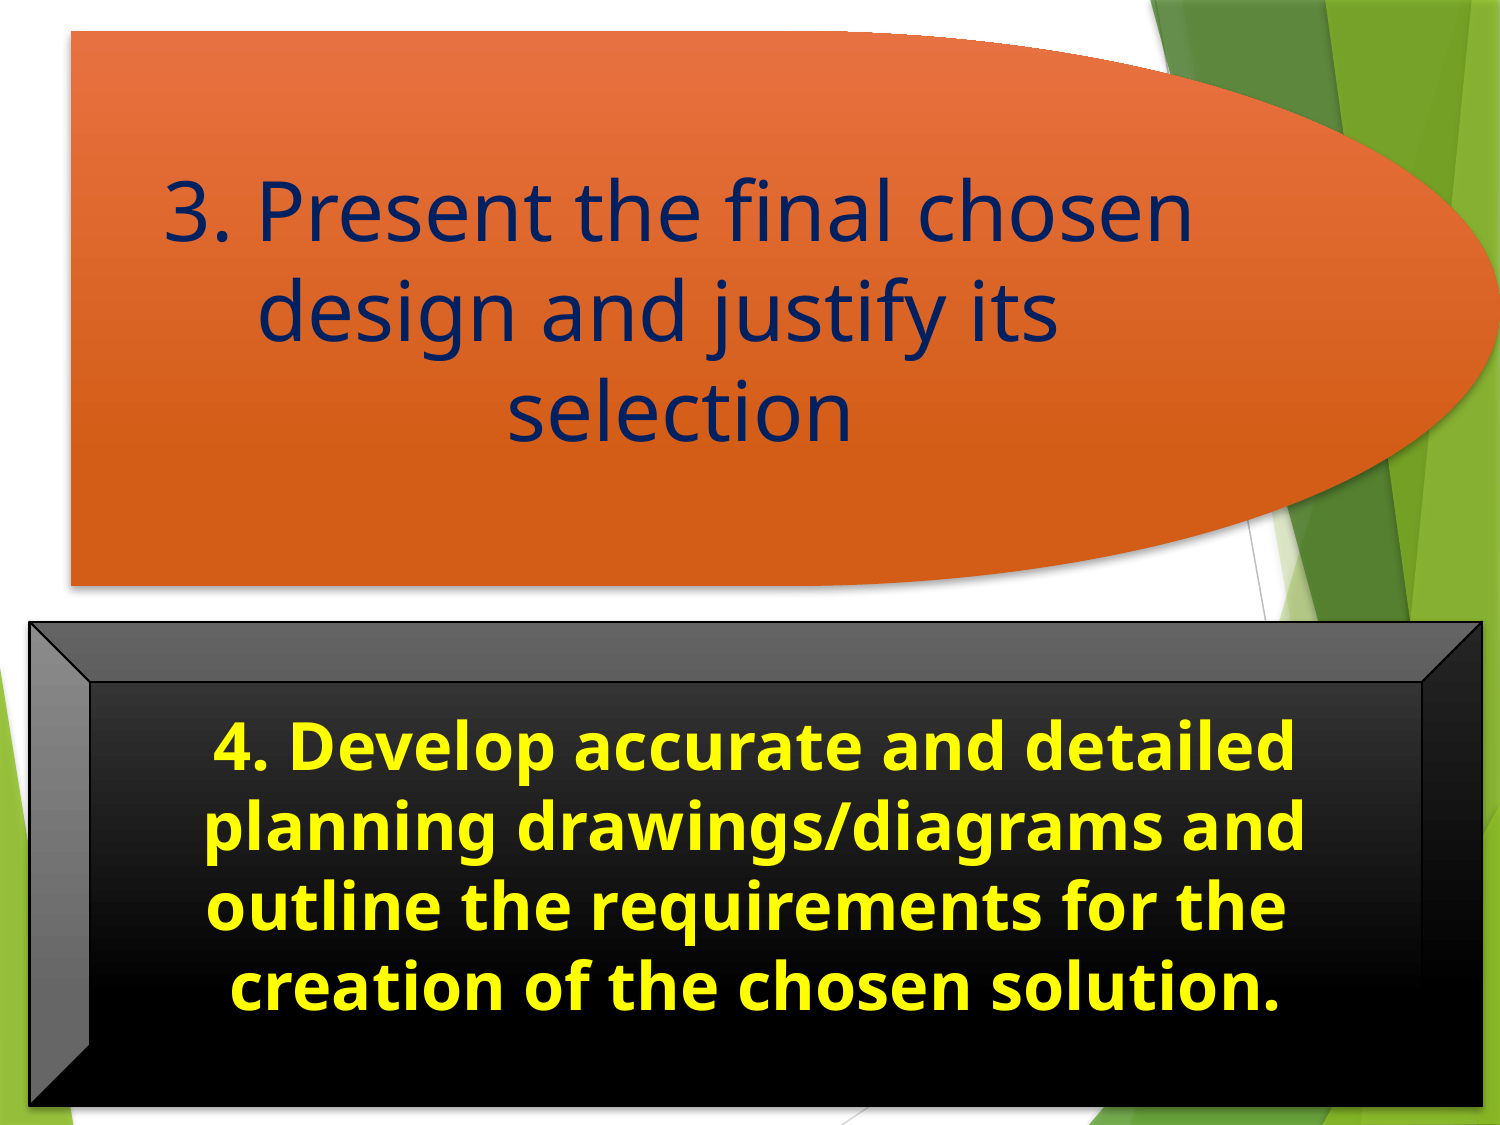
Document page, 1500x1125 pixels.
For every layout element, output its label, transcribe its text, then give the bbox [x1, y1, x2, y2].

text_box 4. Develop accurate and detailed planning drawings/diagrams and outline the requirements for the creation of the chosen solution. [28, 620, 1484, 1107]
text_box 3. Present the final chosen design and justify its selection [70, 30, 1500, 587]
